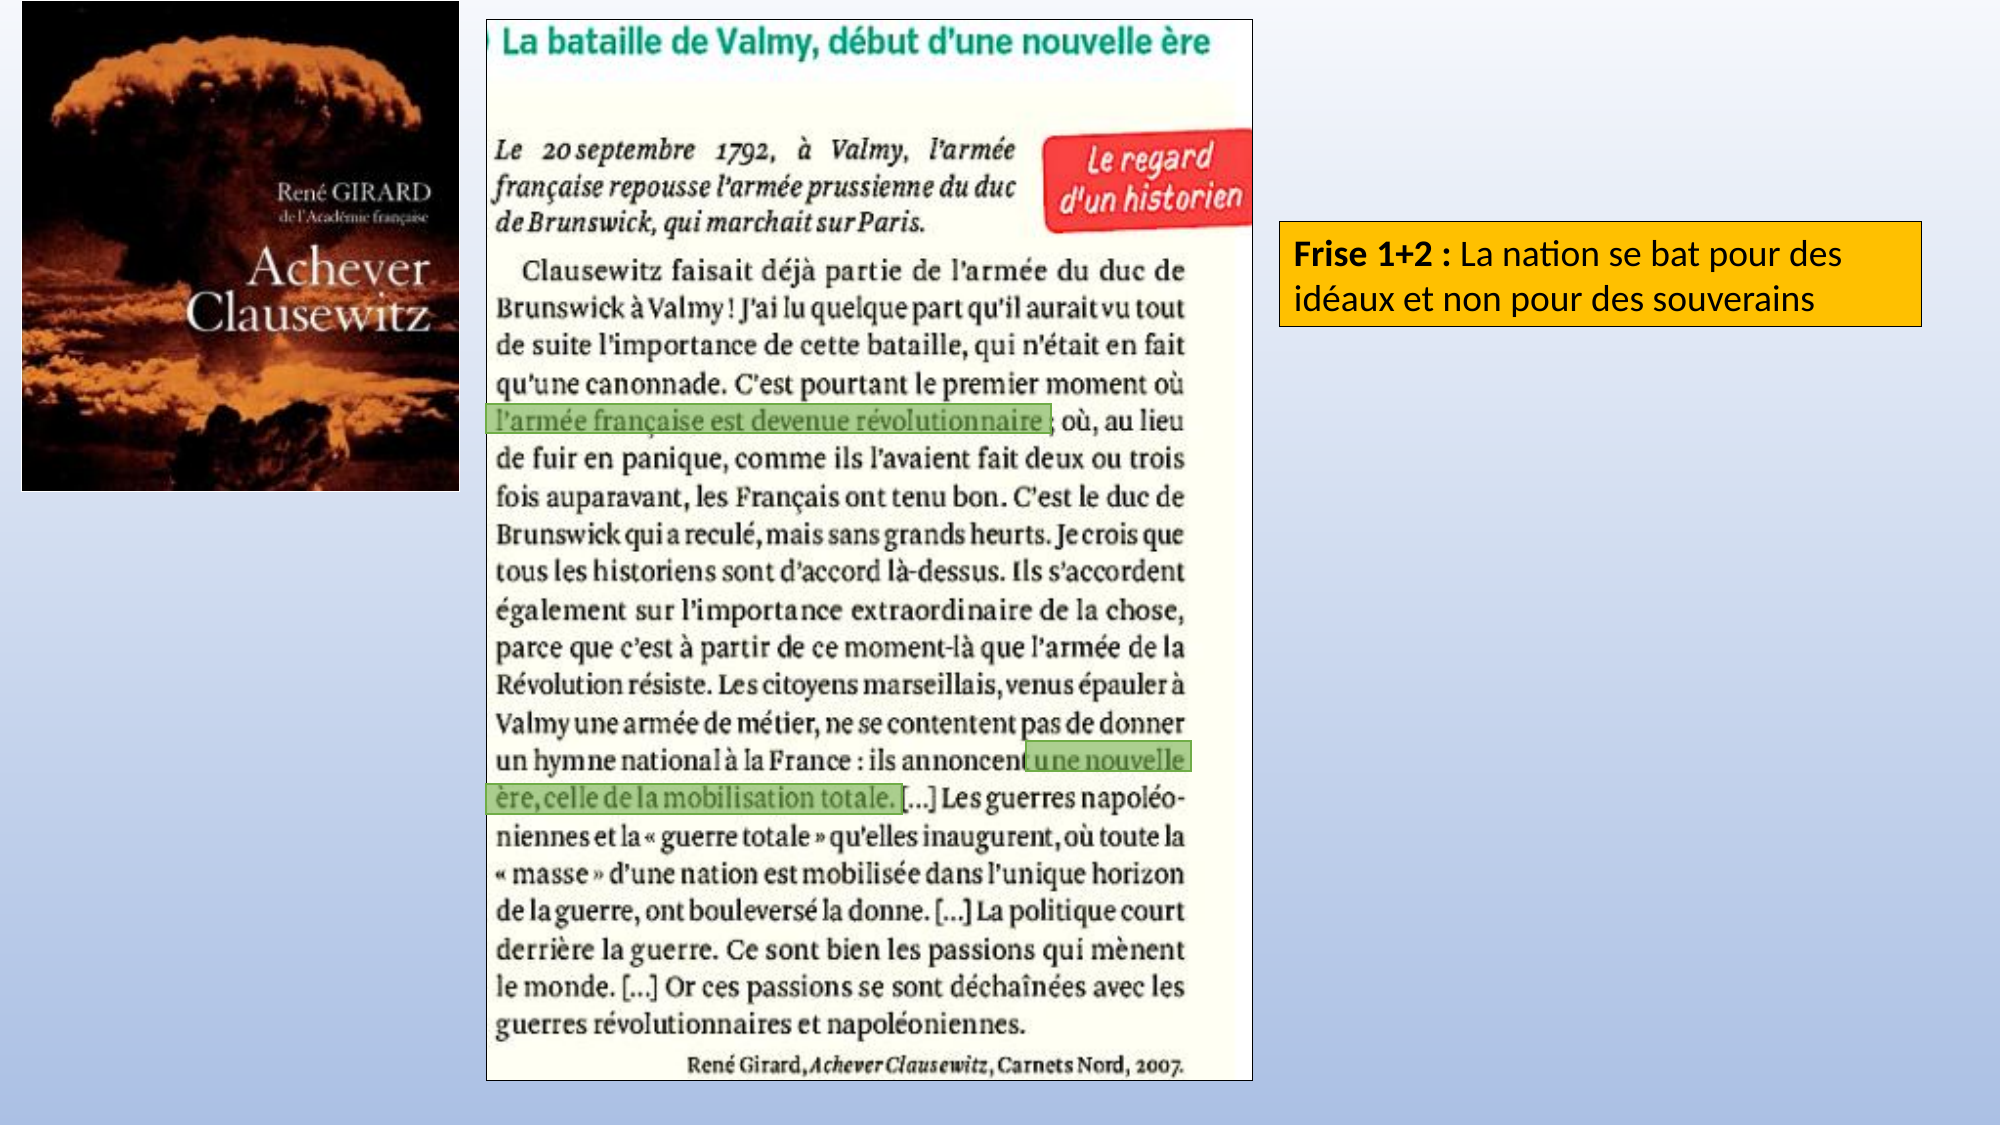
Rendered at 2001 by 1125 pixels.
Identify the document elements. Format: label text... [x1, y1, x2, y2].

text_box Frise 1+2 : La nation se bat pour des idéaux et non pour des souverains [1279, 221, 1922, 327]
picture [21, 0, 460, 492]
picture [486, 19, 1253, 1081]
